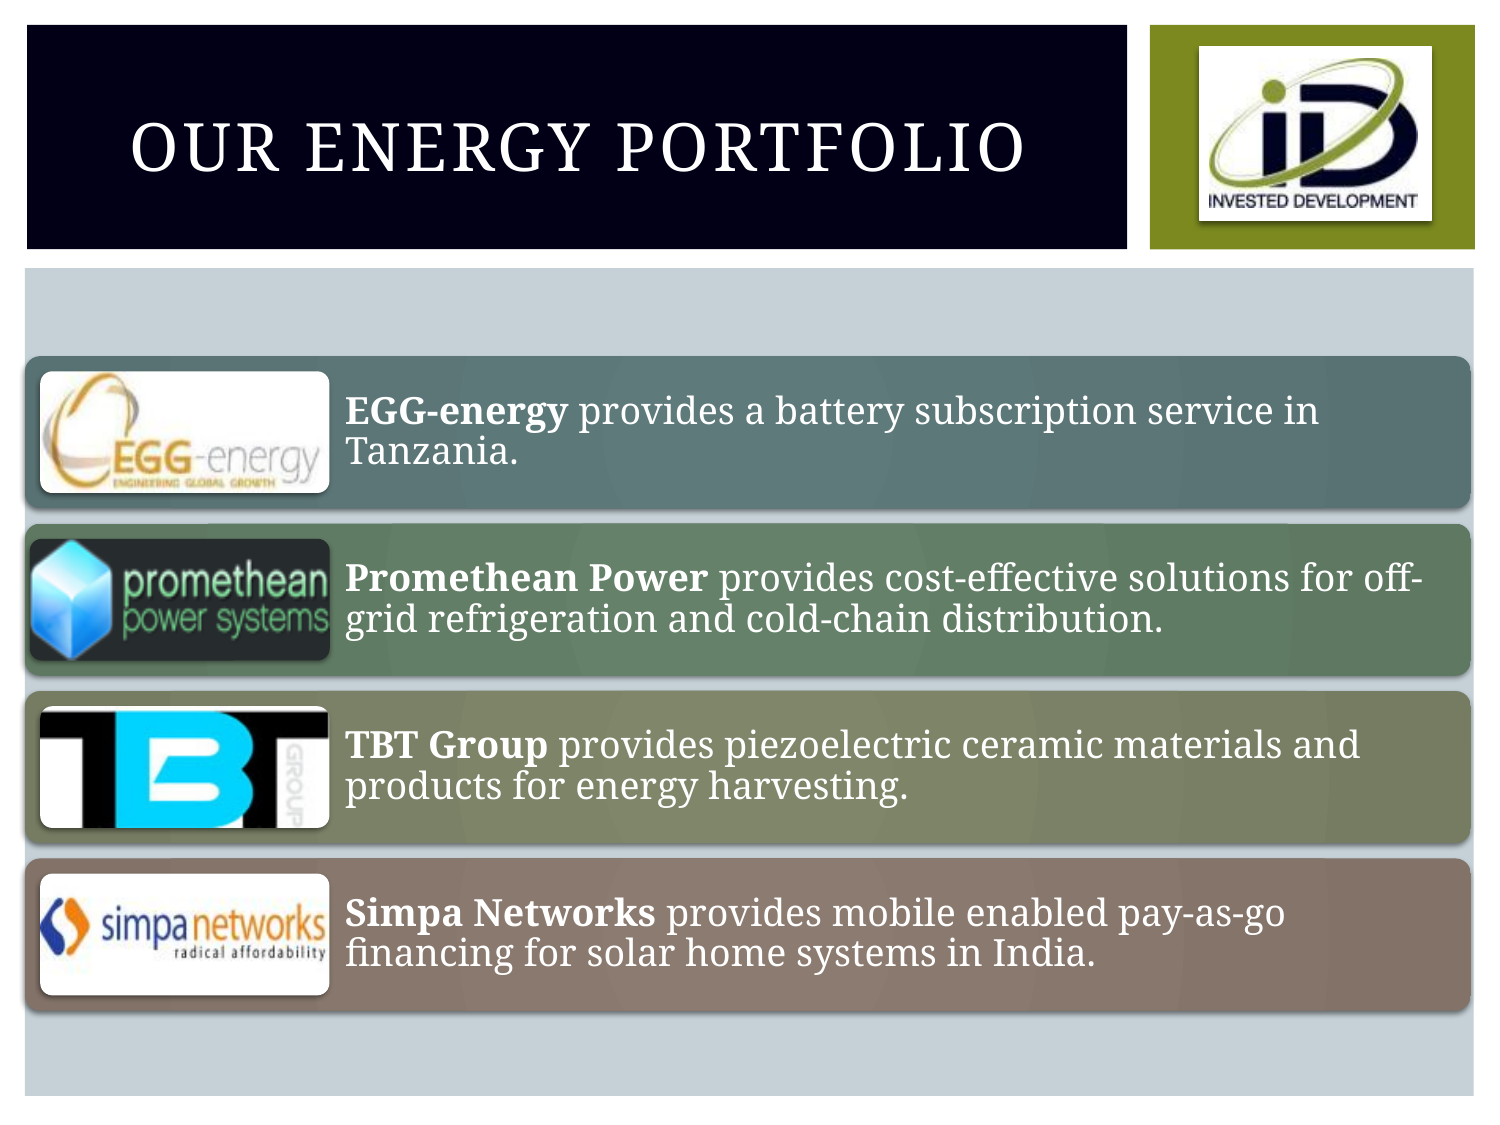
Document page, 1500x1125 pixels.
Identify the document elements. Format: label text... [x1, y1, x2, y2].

title Our energy portfolio [62, 58, 1095, 232]
picture [1209, 58, 1418, 208]
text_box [24, 355, 1472, 1012]
